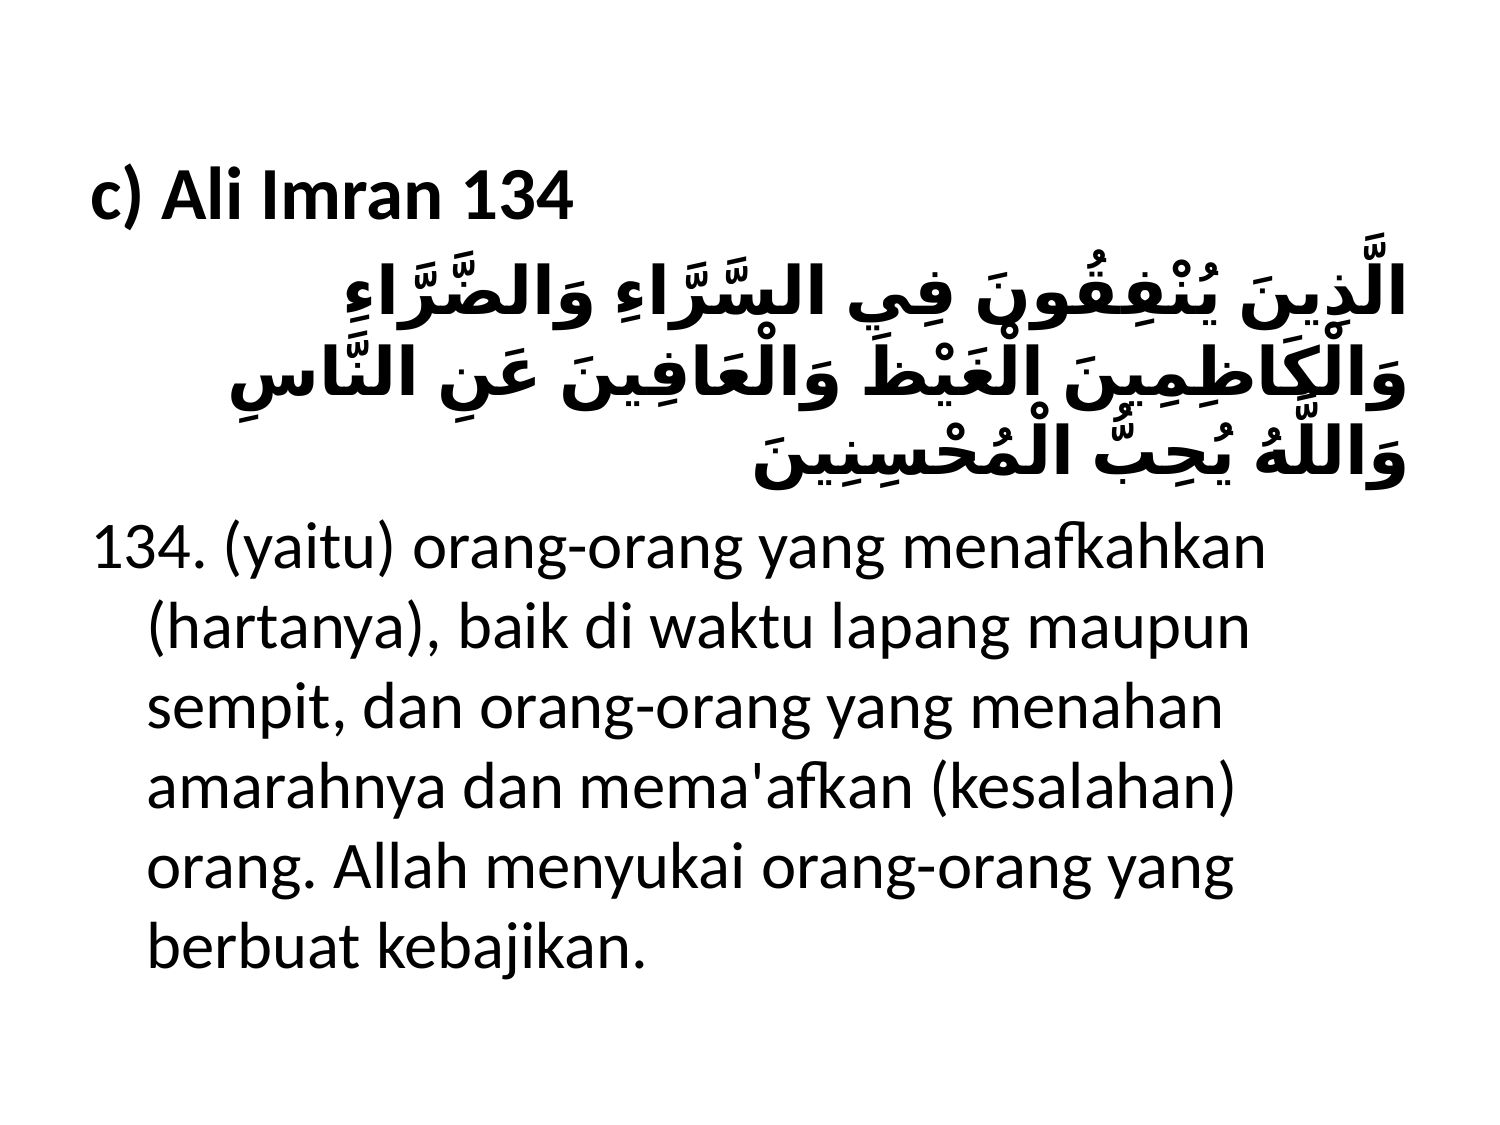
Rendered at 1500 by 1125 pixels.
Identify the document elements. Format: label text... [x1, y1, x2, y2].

list c) Ali Imran 134 الَّذِينَ يُنْفِقُونَ فِي السَّرَّاءِ وَالضَّرَّاءِ وَالْكَاظِمِينَ الْغَيْظَ وَالْعَافِينَ عَنِ النَّاسِ وَاللَّهُ يُحِبُّ الْمُحْسِنِينَ 134. (yaitu) orang-orang yang menafkahkan (hartanya), baik di waktu lapang maupun sempit, dan orang-orang yang menahan amarahnya dan mema'afkan (kesalahan) orang. Allah menyukai orang-orang yang berbuat kebajikan. [75, 137, 1425, 1005]
